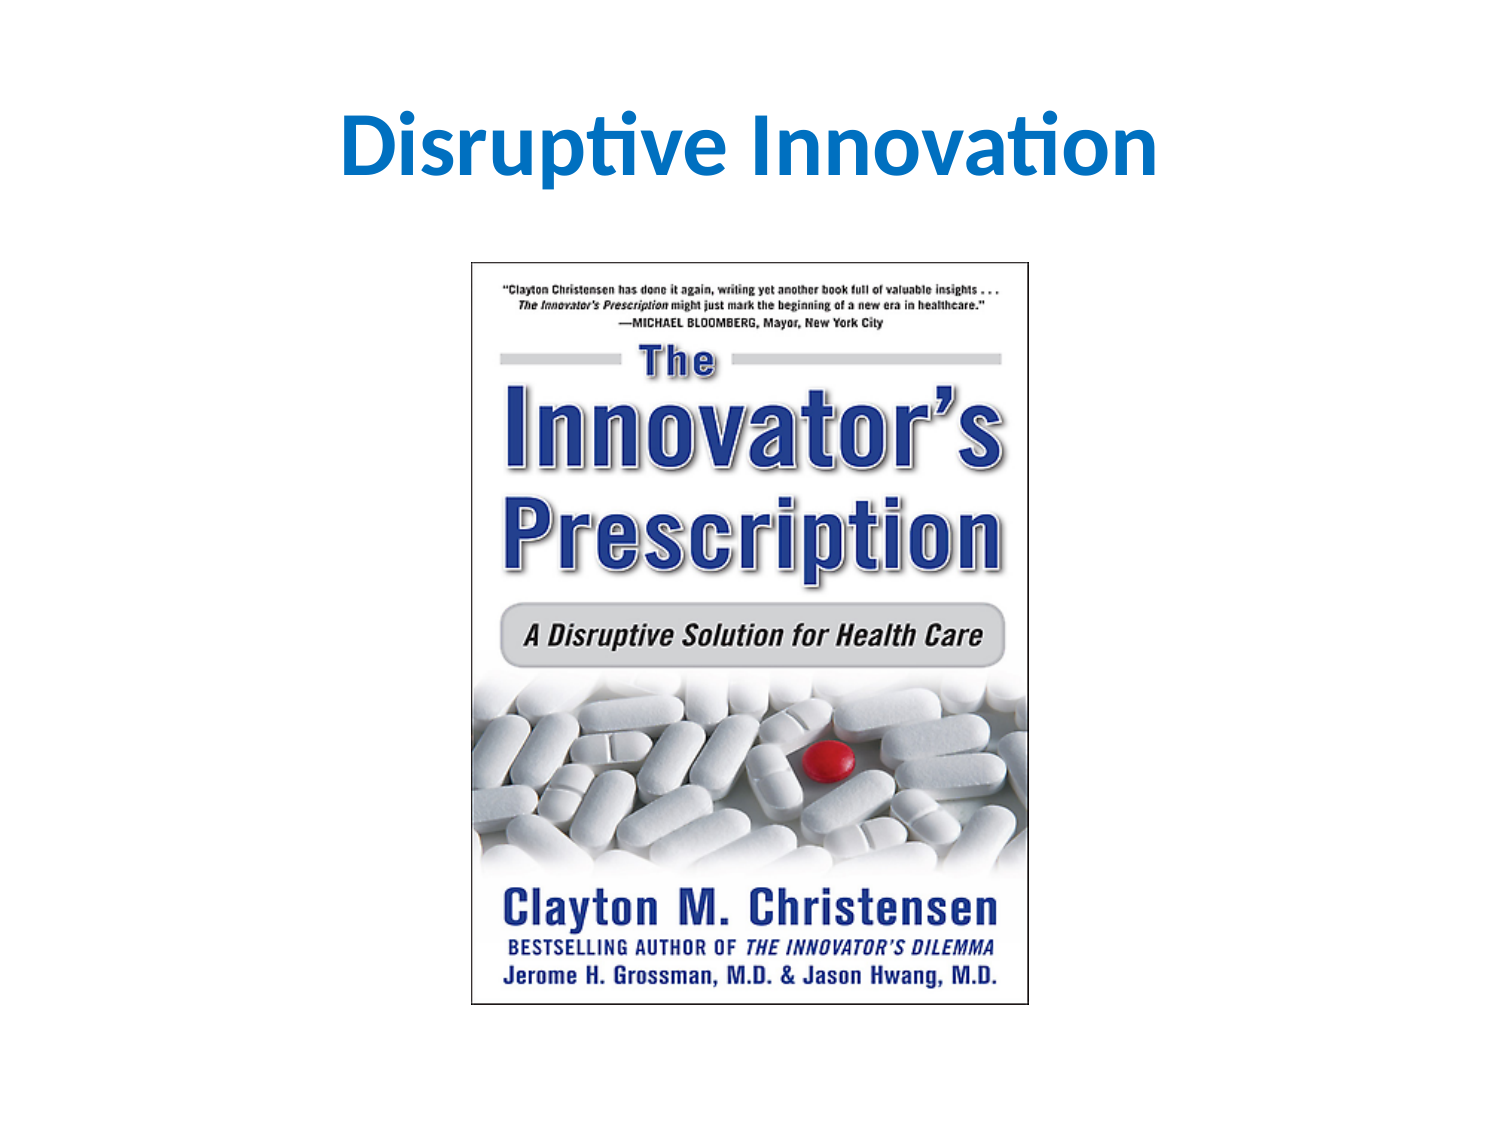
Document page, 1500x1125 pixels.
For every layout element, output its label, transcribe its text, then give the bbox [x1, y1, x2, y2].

title Disruptive Innovation [75, 45, 1425, 233]
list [471, 262, 1029, 1006]
